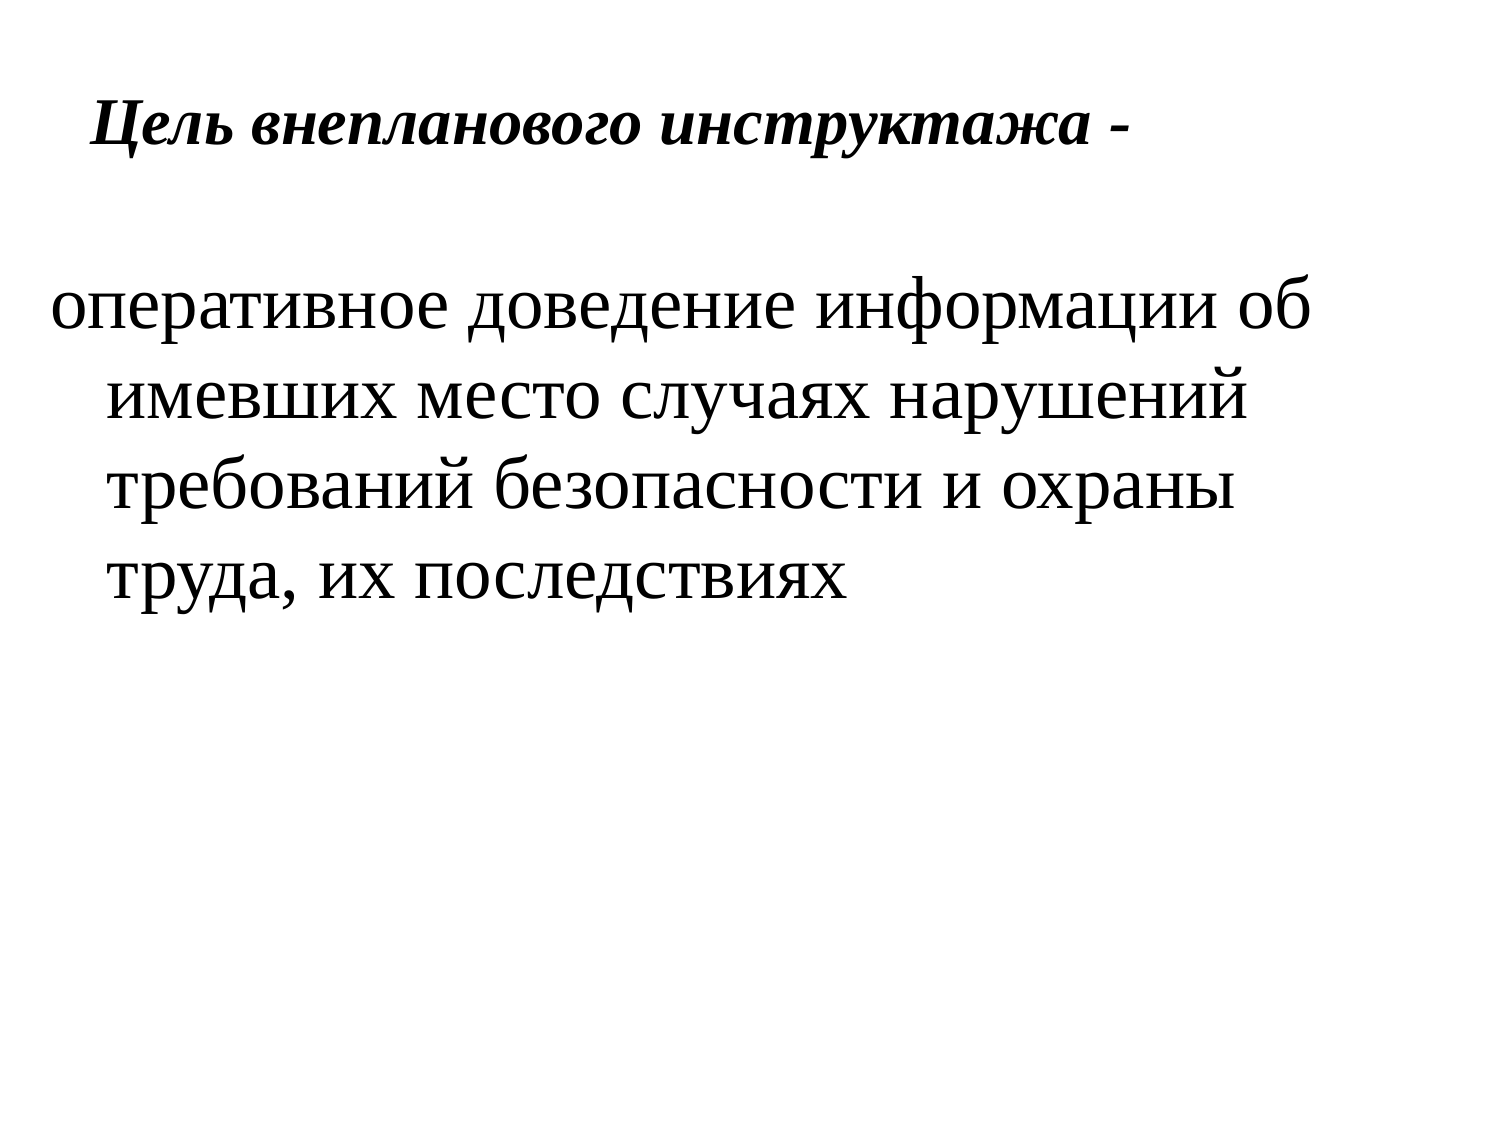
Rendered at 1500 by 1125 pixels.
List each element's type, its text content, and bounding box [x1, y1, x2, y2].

list Цель внепланового инструктажа - [75, 70, 1430, 246]
text_box оперативное доведение информации об имевших место случаях нарушений требований безопасности и охраны труда, их последствиях [35, 246, 1461, 821]
